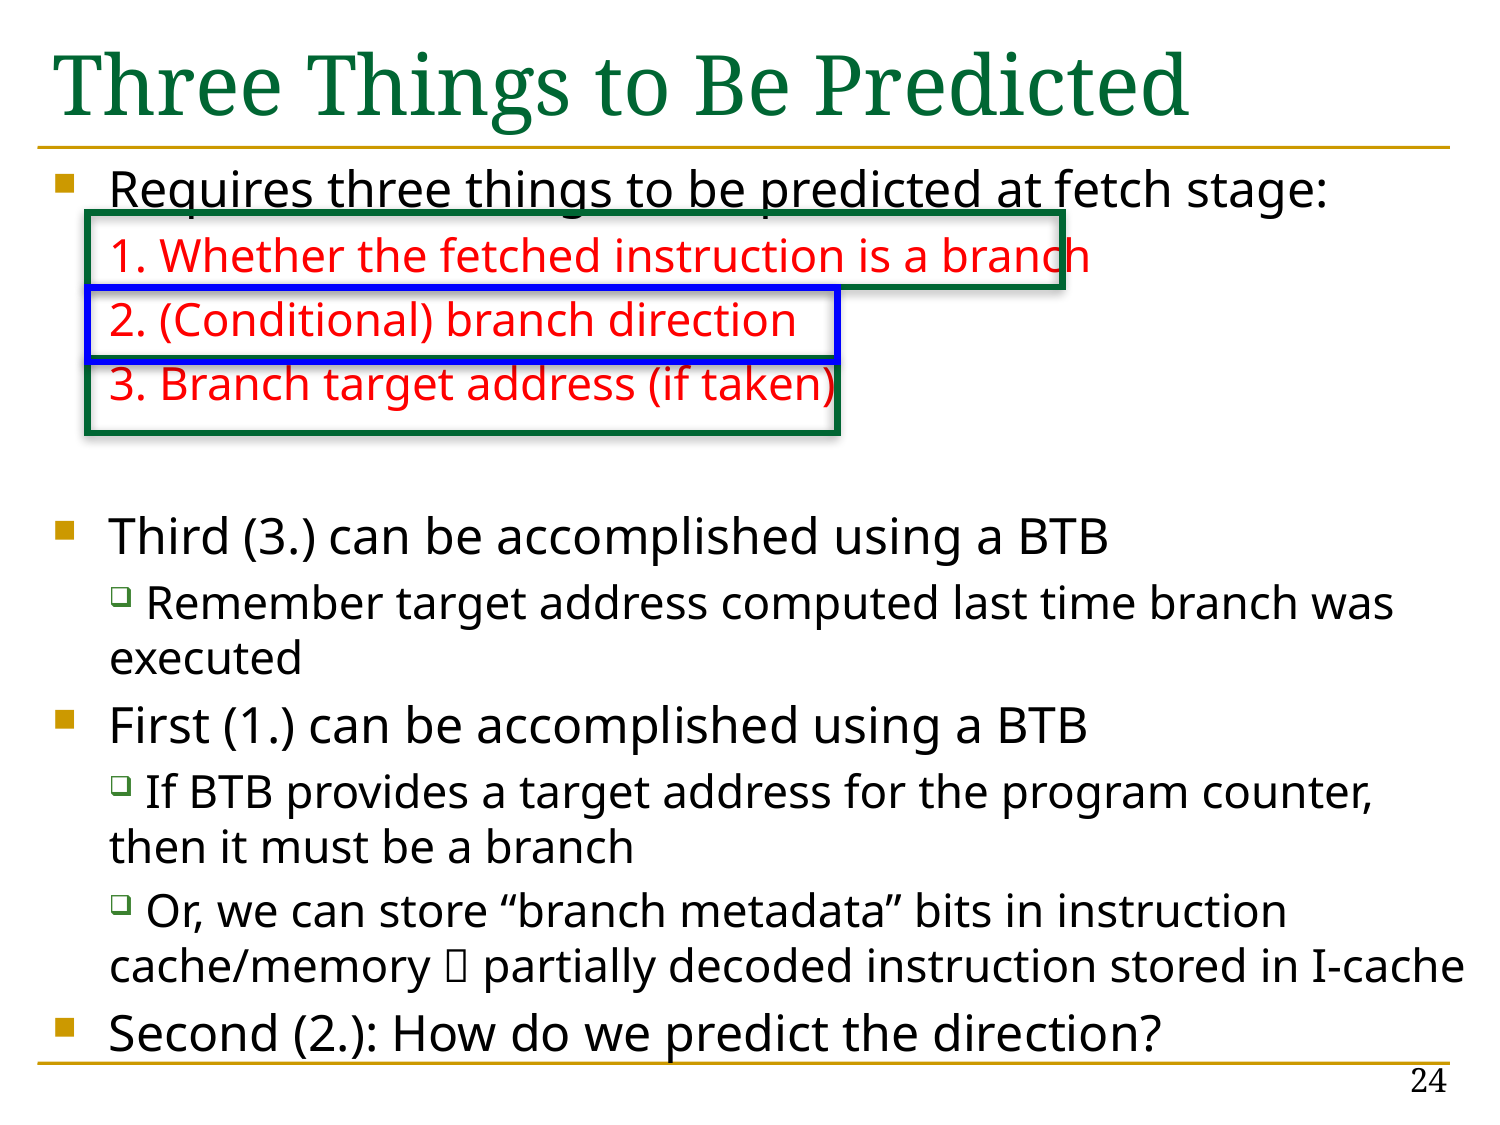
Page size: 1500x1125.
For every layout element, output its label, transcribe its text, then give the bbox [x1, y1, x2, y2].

list Critical to keep the pipeline full with correct sequence of dynamic instructions. Potential solutions if the instruction is a control-flow instruction: Stall the pipeline until we know the next fetch address Guess the next fetch address (branch prediction) Employ delayed branching (branch delay slot) Do something else (fine-grained multithreading) Eliminate control-flow instructions (predicated execution) Fetch from both possible paths (if you know the addresses of both possible paths) (multipath execution) [81, 213, 1065, 442]
text_box [87, 287, 838, 363]
title Three Things to Be Predicted [37, 24, 1450, 149]
slide_number 24 [1111, 1036, 1462, 1112]
text_box [87, 212, 1063, 288]
text_box [87, 363, 838, 371]
list Requires three things to be predicted at fetch stage: 1. Whether the fetched instruction is a branch 2. (Conditional) branch direction 3. Branch target address (if taken) Third (3.) can be accomplished using a BTB Remember target address computed last time branch was executed First (1.) can be accomplished using a BTB If BTB provides a target address for the program counter, then it must be a branch Or, we can store “branch metadata” bits in instruction cache/memory  partially decoded instruction stored in I-cache Second (2.): How do we predict the direction? [37, 149, 1500, 1003]
text_box [87, 371, 838, 433]
